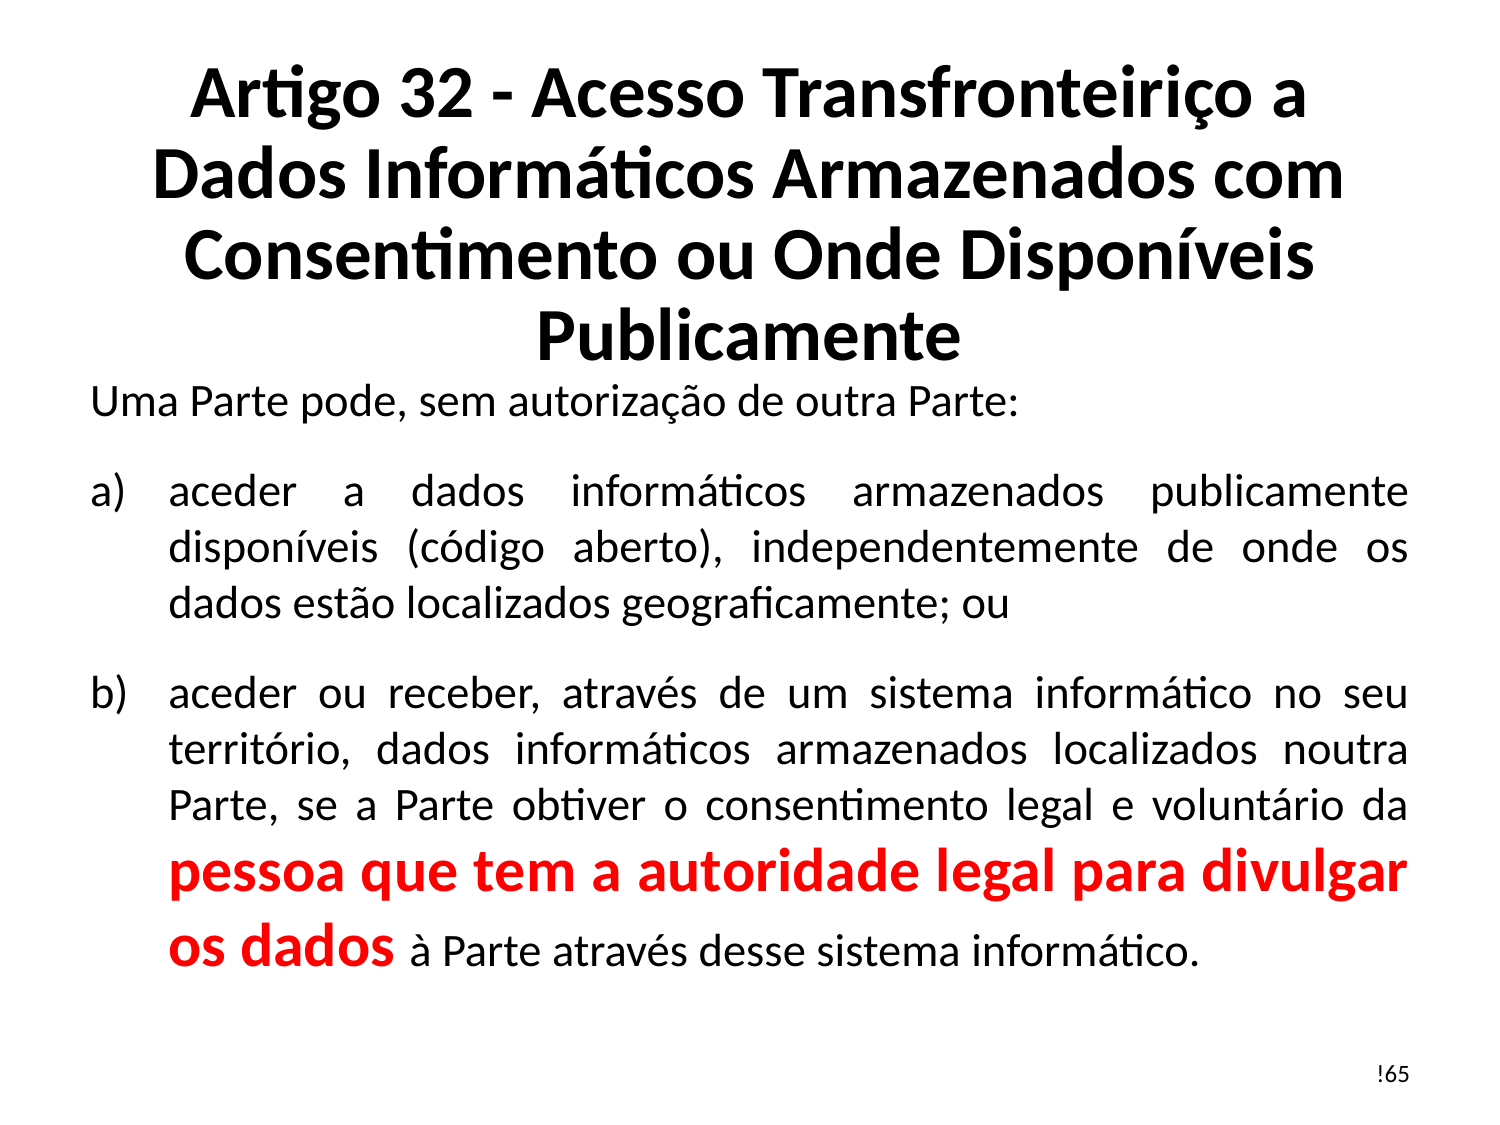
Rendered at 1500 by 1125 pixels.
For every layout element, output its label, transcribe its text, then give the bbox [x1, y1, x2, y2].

slide_number !65 [1074, 1045, 1425, 1103]
title Artigo 32 - Acesso Transfronteiriço a Dados Informáticos Armazenados com Consentimento ou Onde Disponíveis Publicamente [75, 45, 1425, 266]
list Uma Parte pode, sem autorização de outra Parte: aceder a dados informáticos armazenados publicamente disponíveis (código aberto), independentemente de onde os dados estão localizados geograficamente; ou aceder ou receber, através de um sistema informático no seu território, dados informáticos armazenados localizados noutra Parte, se a Parte obtiver o consentimento legal e voluntário da pessoa que tem a autoridade legal para divulgar os dados à Parte através desse sistema informático. [75, 362, 1425, 1045]
